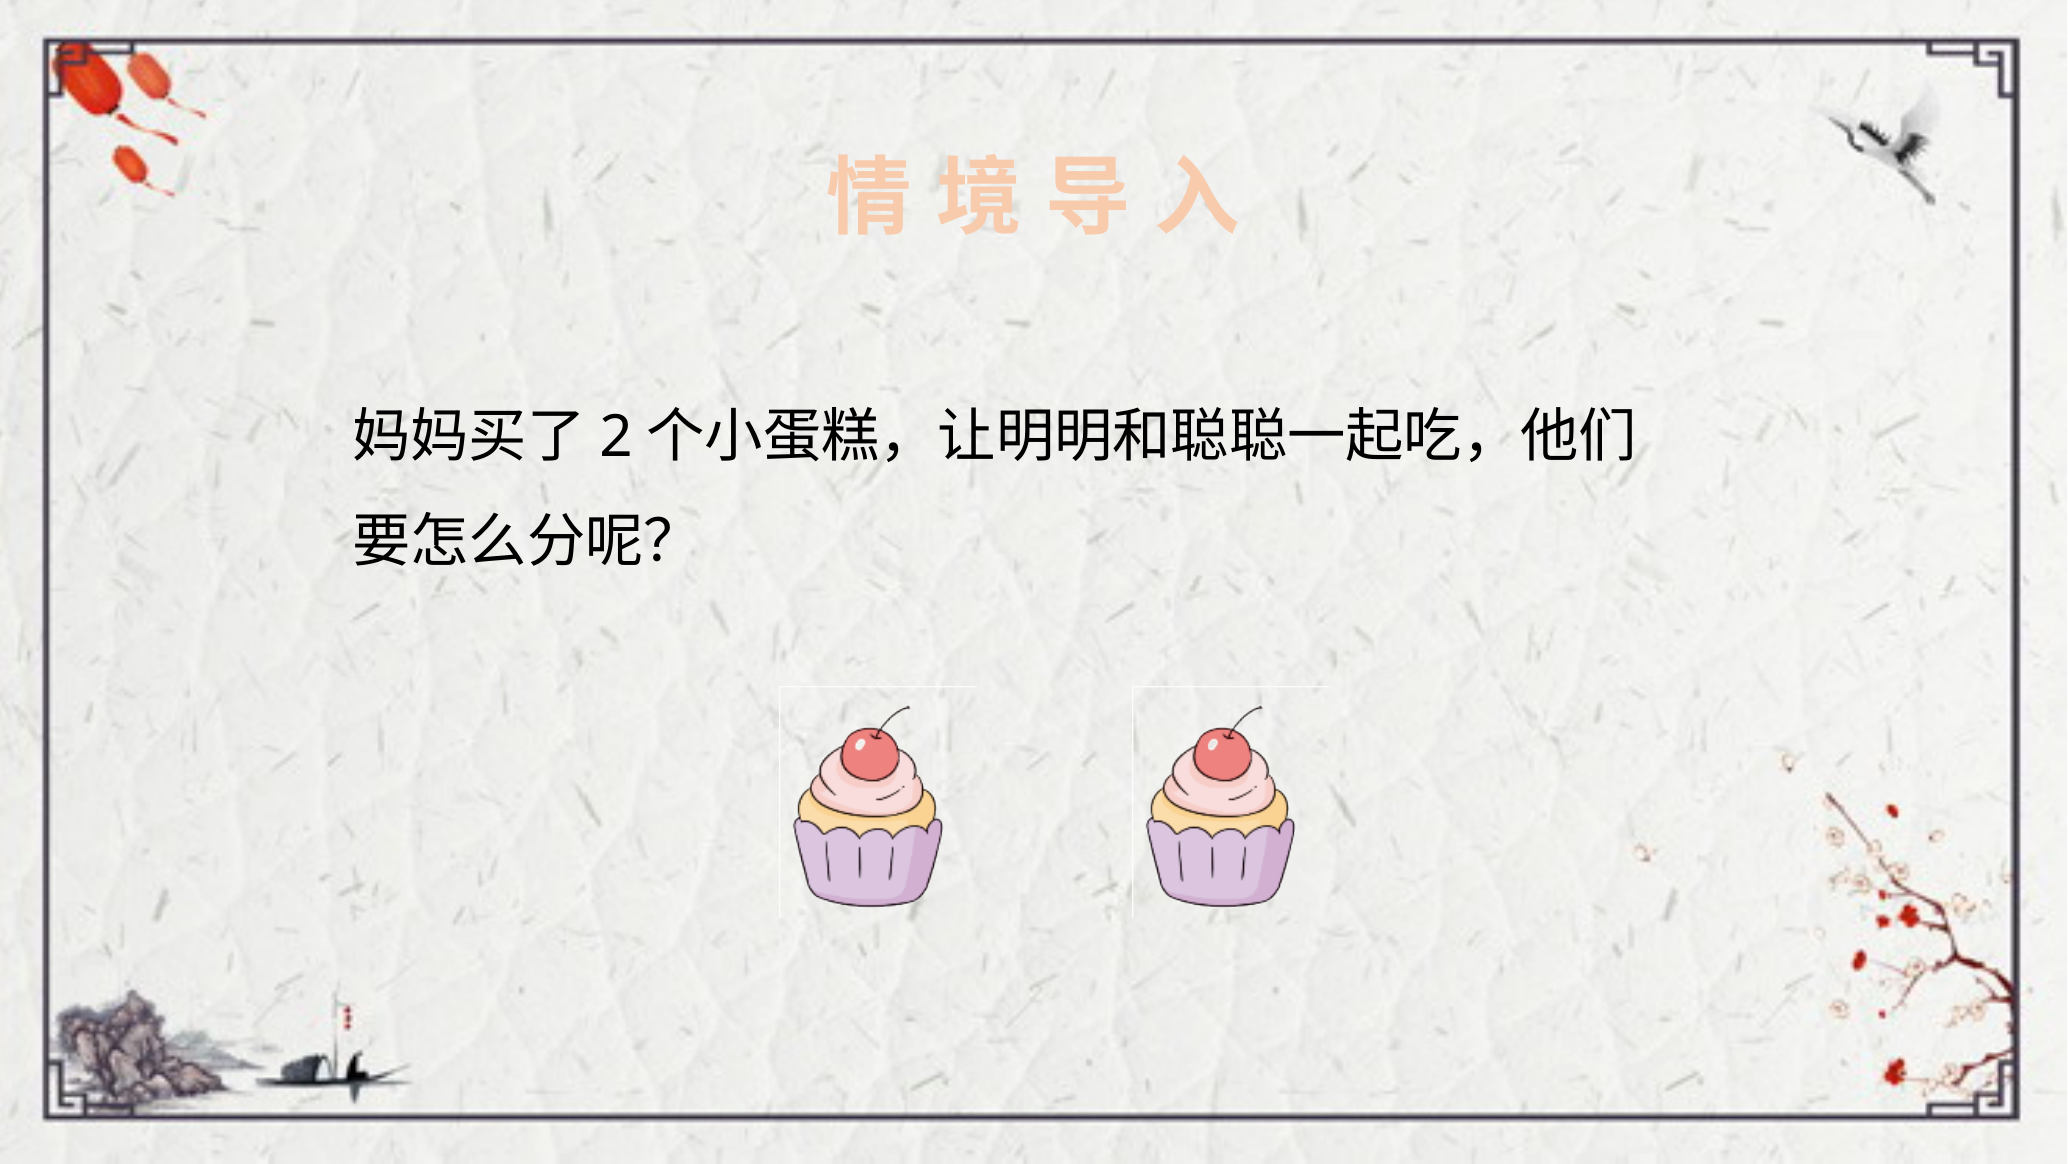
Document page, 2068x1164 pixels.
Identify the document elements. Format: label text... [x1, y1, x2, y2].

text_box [779, 686, 1329, 918]
text_box 情 境 导 入 [811, 135, 1256, 253]
picture [0, 0, 2068, 1164]
text_box 妈妈买了2个小蛋糕，让明明和聪聪一起吃，他们要怎么分呢？ [337, 355, 1686, 581]
